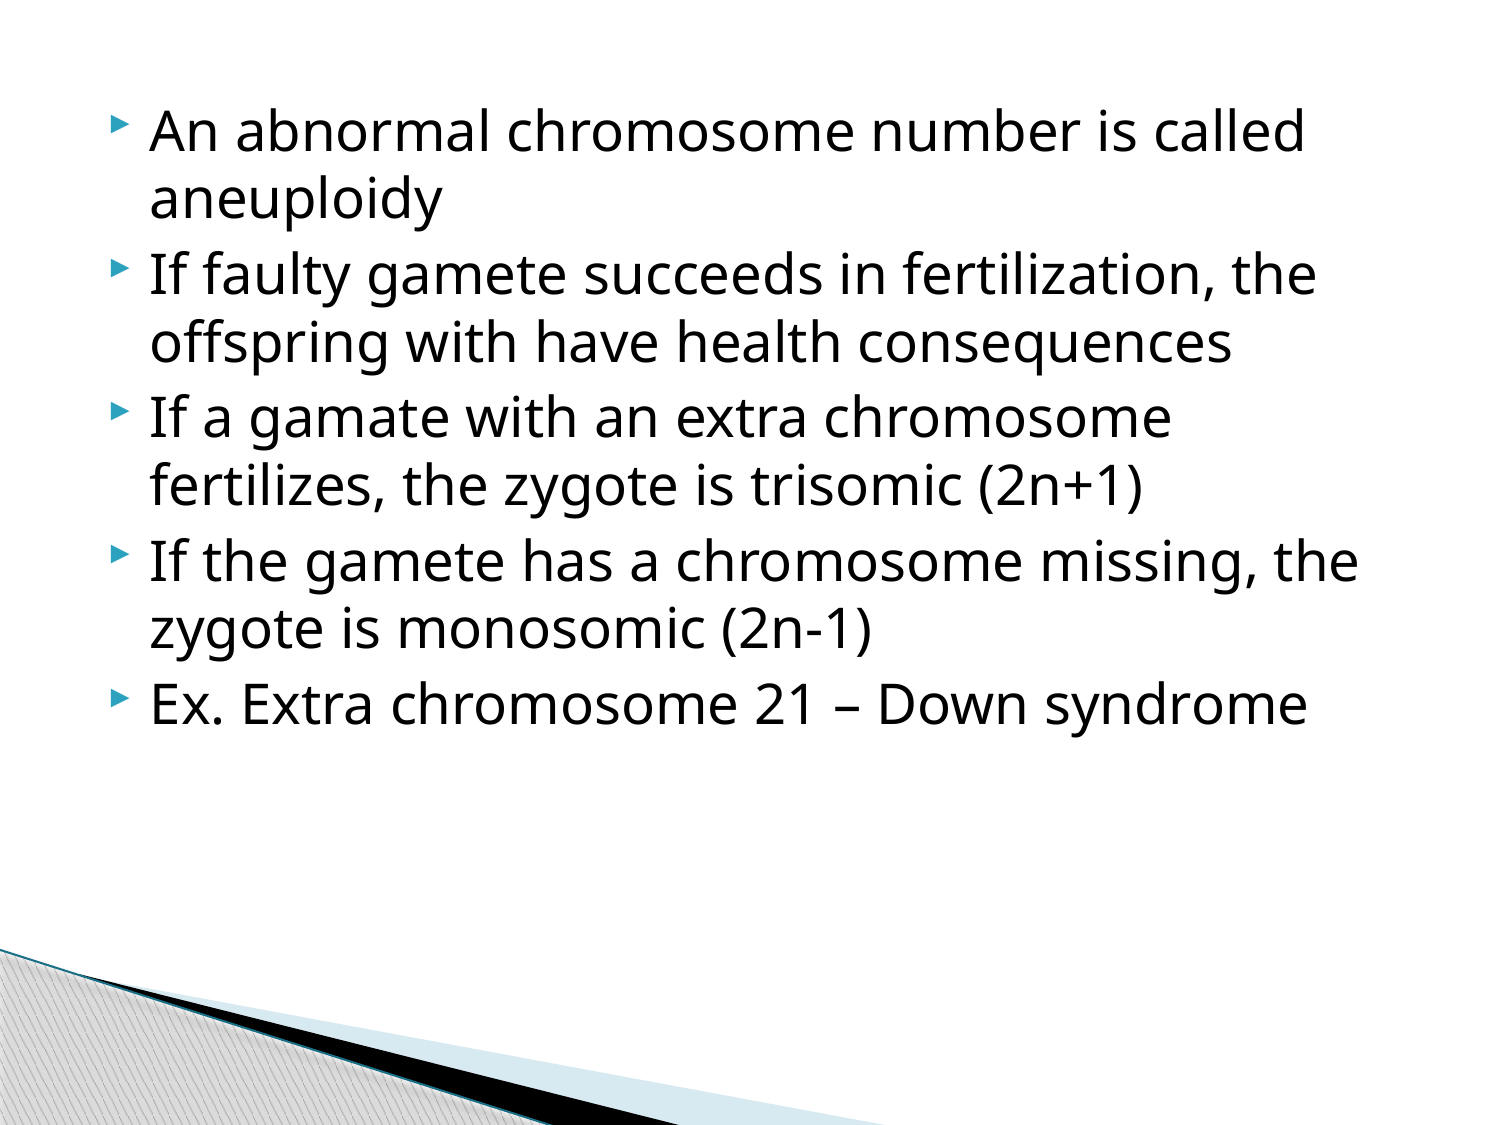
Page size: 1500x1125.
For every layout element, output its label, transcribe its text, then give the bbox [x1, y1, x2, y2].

list An abnormal chromosome number is called aneuploidy If faulty gamete succeeds in fertilization, the offspring with have health consequences If a gamate with an extra chromosome fertilizes, the zygote is trisomic (2n+1) If the gamete has a chromosome missing, the zygote is monosomic (2n-1) Ex. Extra chromosome 21 – Down syndrome [75, 87, 1425, 986]
